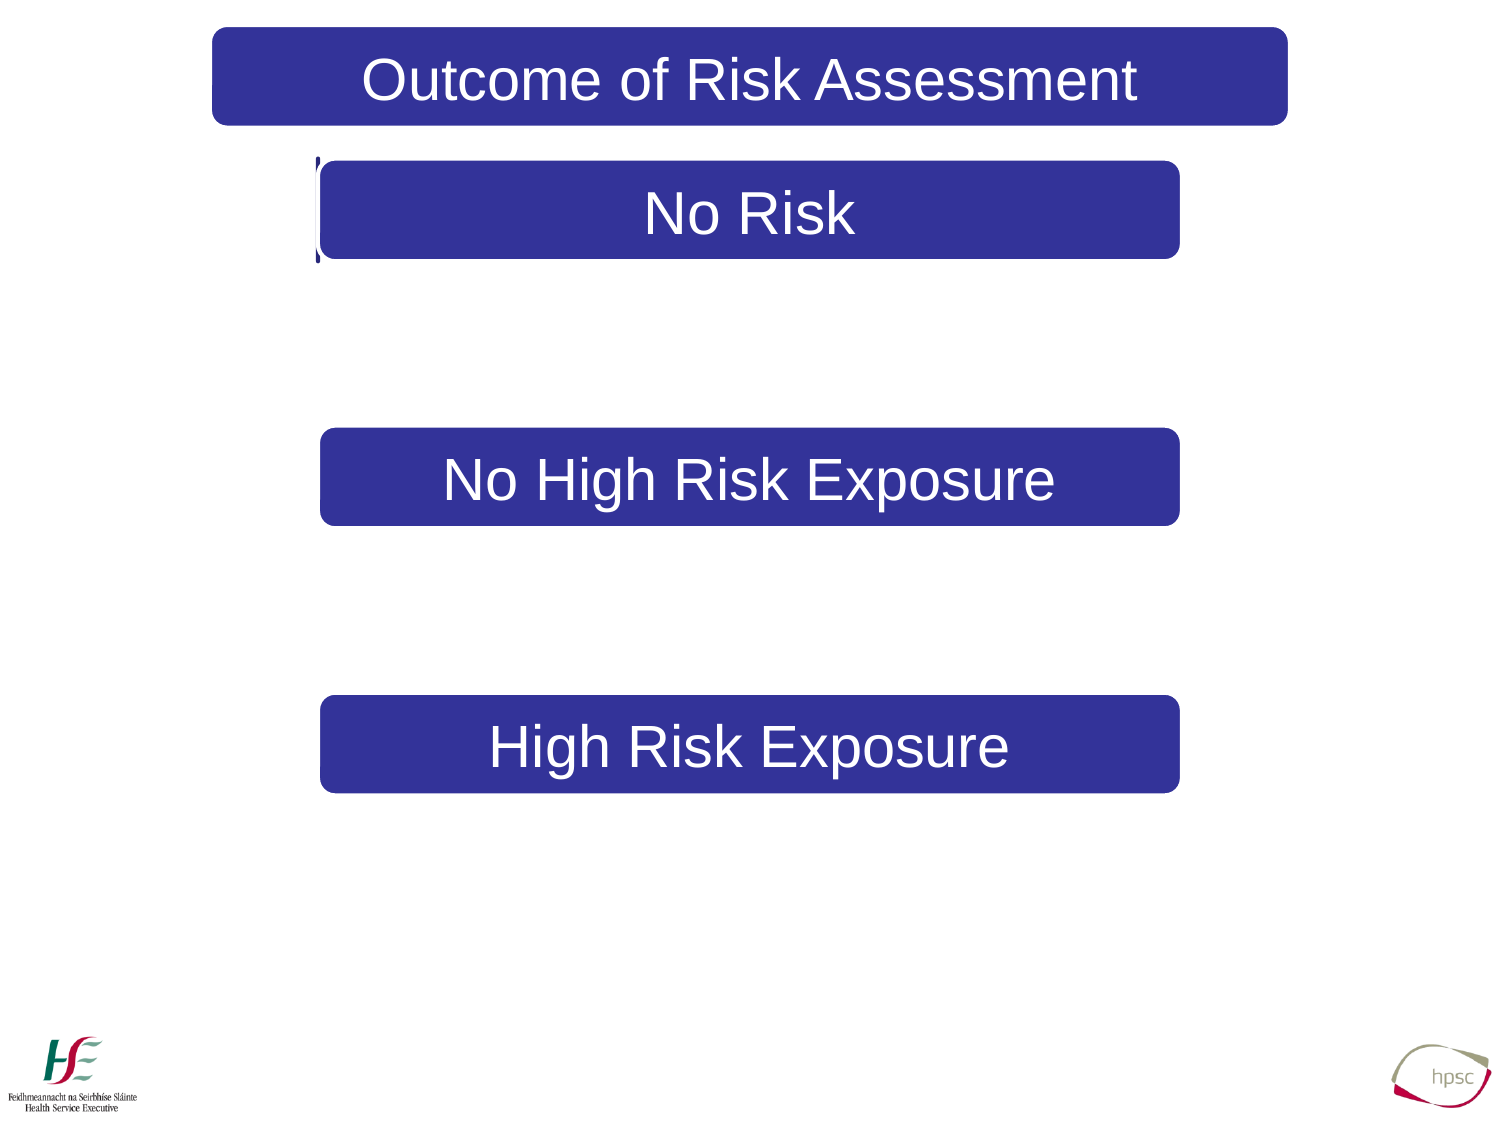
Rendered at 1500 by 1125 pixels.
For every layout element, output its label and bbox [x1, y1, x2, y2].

picture [0, 1029, 142, 1125]
picture [1381, 1026, 1500, 1125]
list [74, 24, 1426, 1063]
